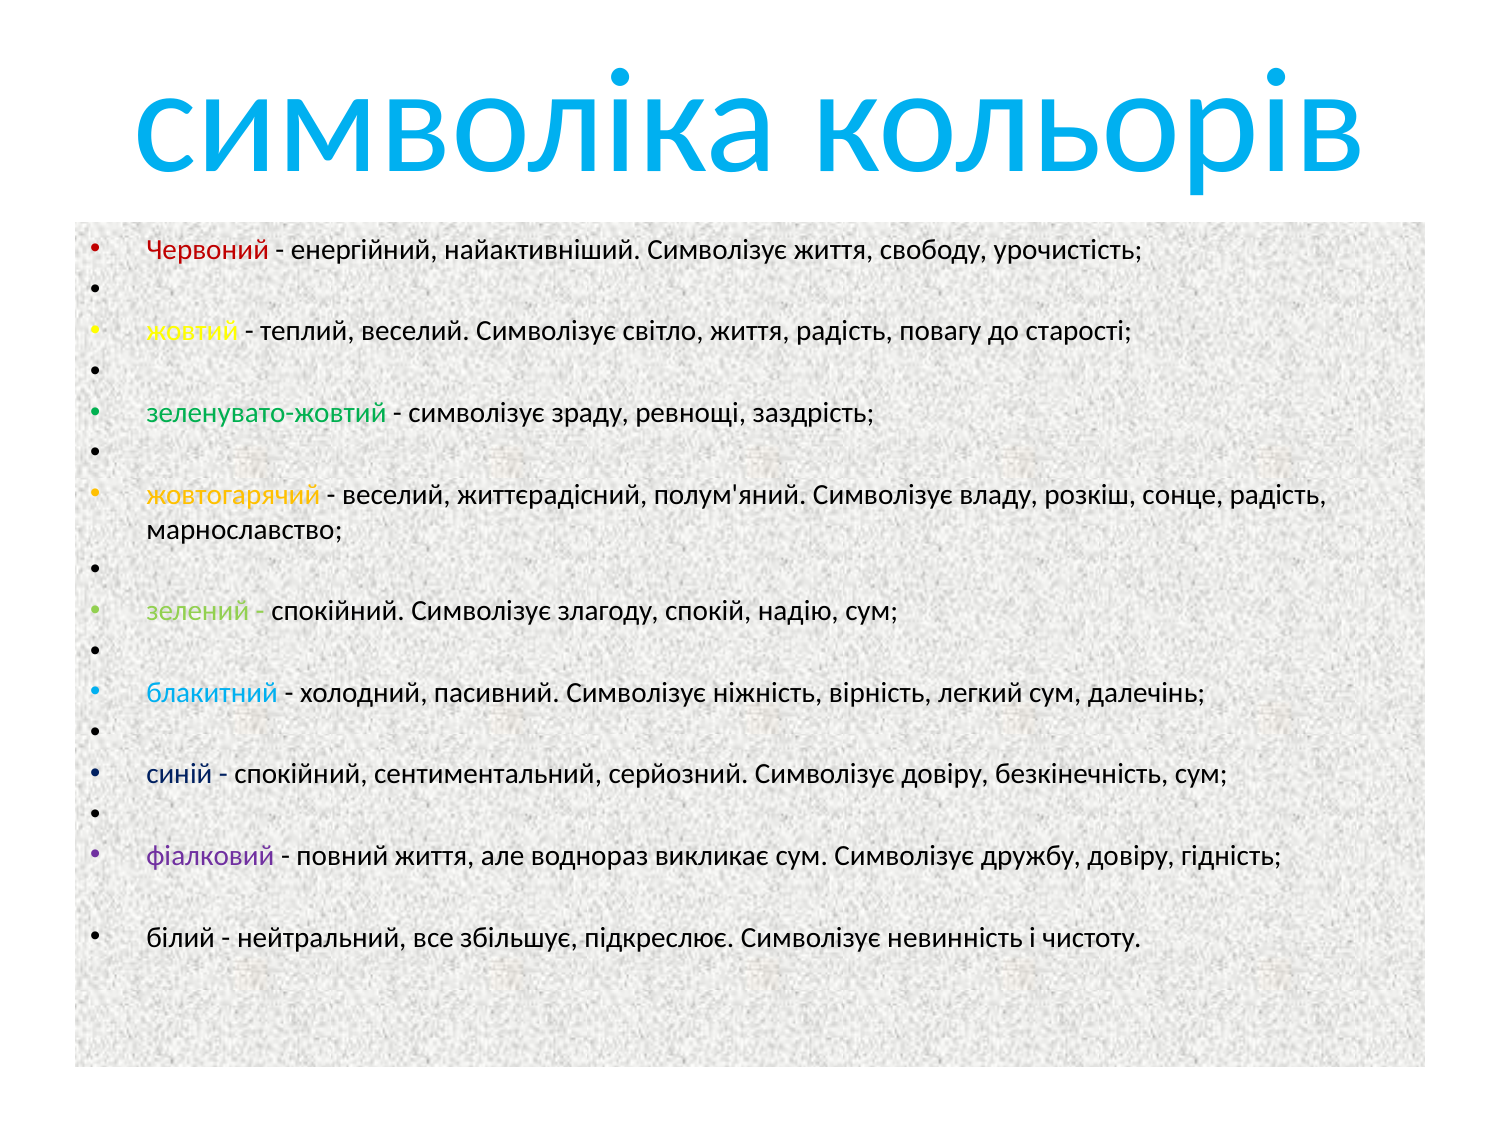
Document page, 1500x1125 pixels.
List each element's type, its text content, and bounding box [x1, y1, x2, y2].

list Червоний - енергійний, найактивніший. Символізує життя, свободу, урочистість; жовтий - теплий, веселий. Символізує світло, життя, радість, повагу до старості; зеленувато-жовтий - символізує зраду, ревнощі, заздрість; жовтогарячий - веселий, життєрадісний, полум'яний. Символізує владу, розкіш, сонце, радість, марнославство; зелений - спокійний. Символізує злагоду, спокій, надію, сум; блакитний - холодний, пасивний. Символізує ніжність, вірність, легкий сум, далечінь; синій - спокійний, сентиментальний, серйозний. Символізує довіру, безкінечність, сум; фіалковий - повний життя, але воднораз викликає сум. Символізує дружбу, довіру, гідність; білий - нейтральний, все збільшує, підкреслює. Символізує невинність і чистоту. [75, 222, 1425, 1067]
title символіка кольорів [75, 35, 1425, 188]
